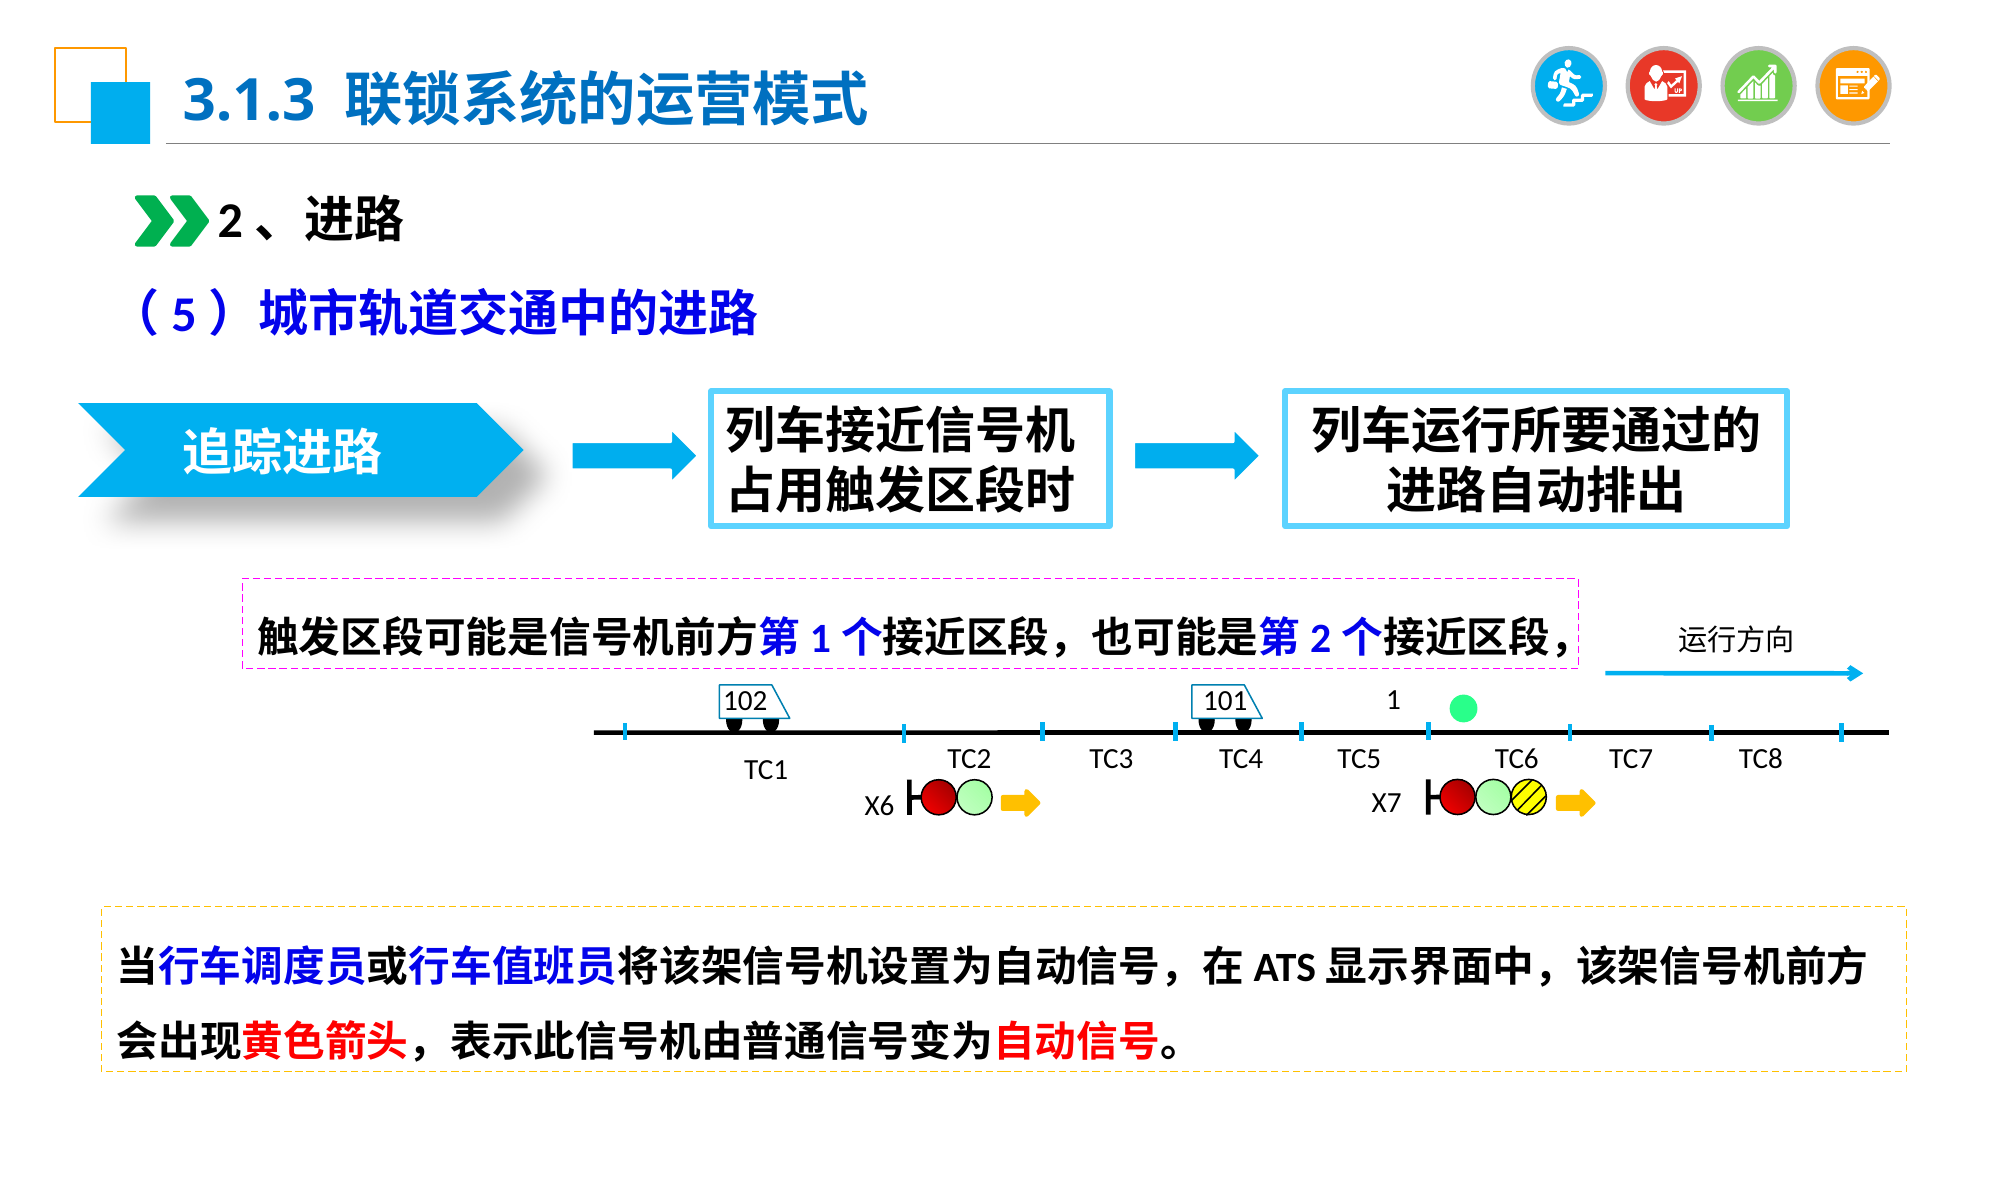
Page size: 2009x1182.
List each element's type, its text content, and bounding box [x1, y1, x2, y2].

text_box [593, 613, 1890, 831]
text_box （5）城市轨道交通中的进路 [94, 274, 774, 349]
text_box 当行车调度员或行车值班员将该架信号机设置为自动信号，在ATS显示界面中，该架信号机前方会出现黄色箭头，表示此信号机由普通信号变为自动信号。 [101, 906, 1907, 1072]
text_box 列车运行所要通过的进路自动排出 [1285, 391, 1788, 527]
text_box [77, 402, 524, 498]
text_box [136, 180, 416, 257]
text_box [568, 424, 702, 488]
text_box 列车接近信号机 占用触发区段时 [711, 391, 1110, 527]
text_box 触发区段可能是信号机前方第1个接近区段，也可能是第2个接近区段， [242, 578, 1579, 669]
text_box [1130, 424, 1264, 488]
text_box 3.1.3 联锁系统的运营模式 [162, 51, 890, 142]
